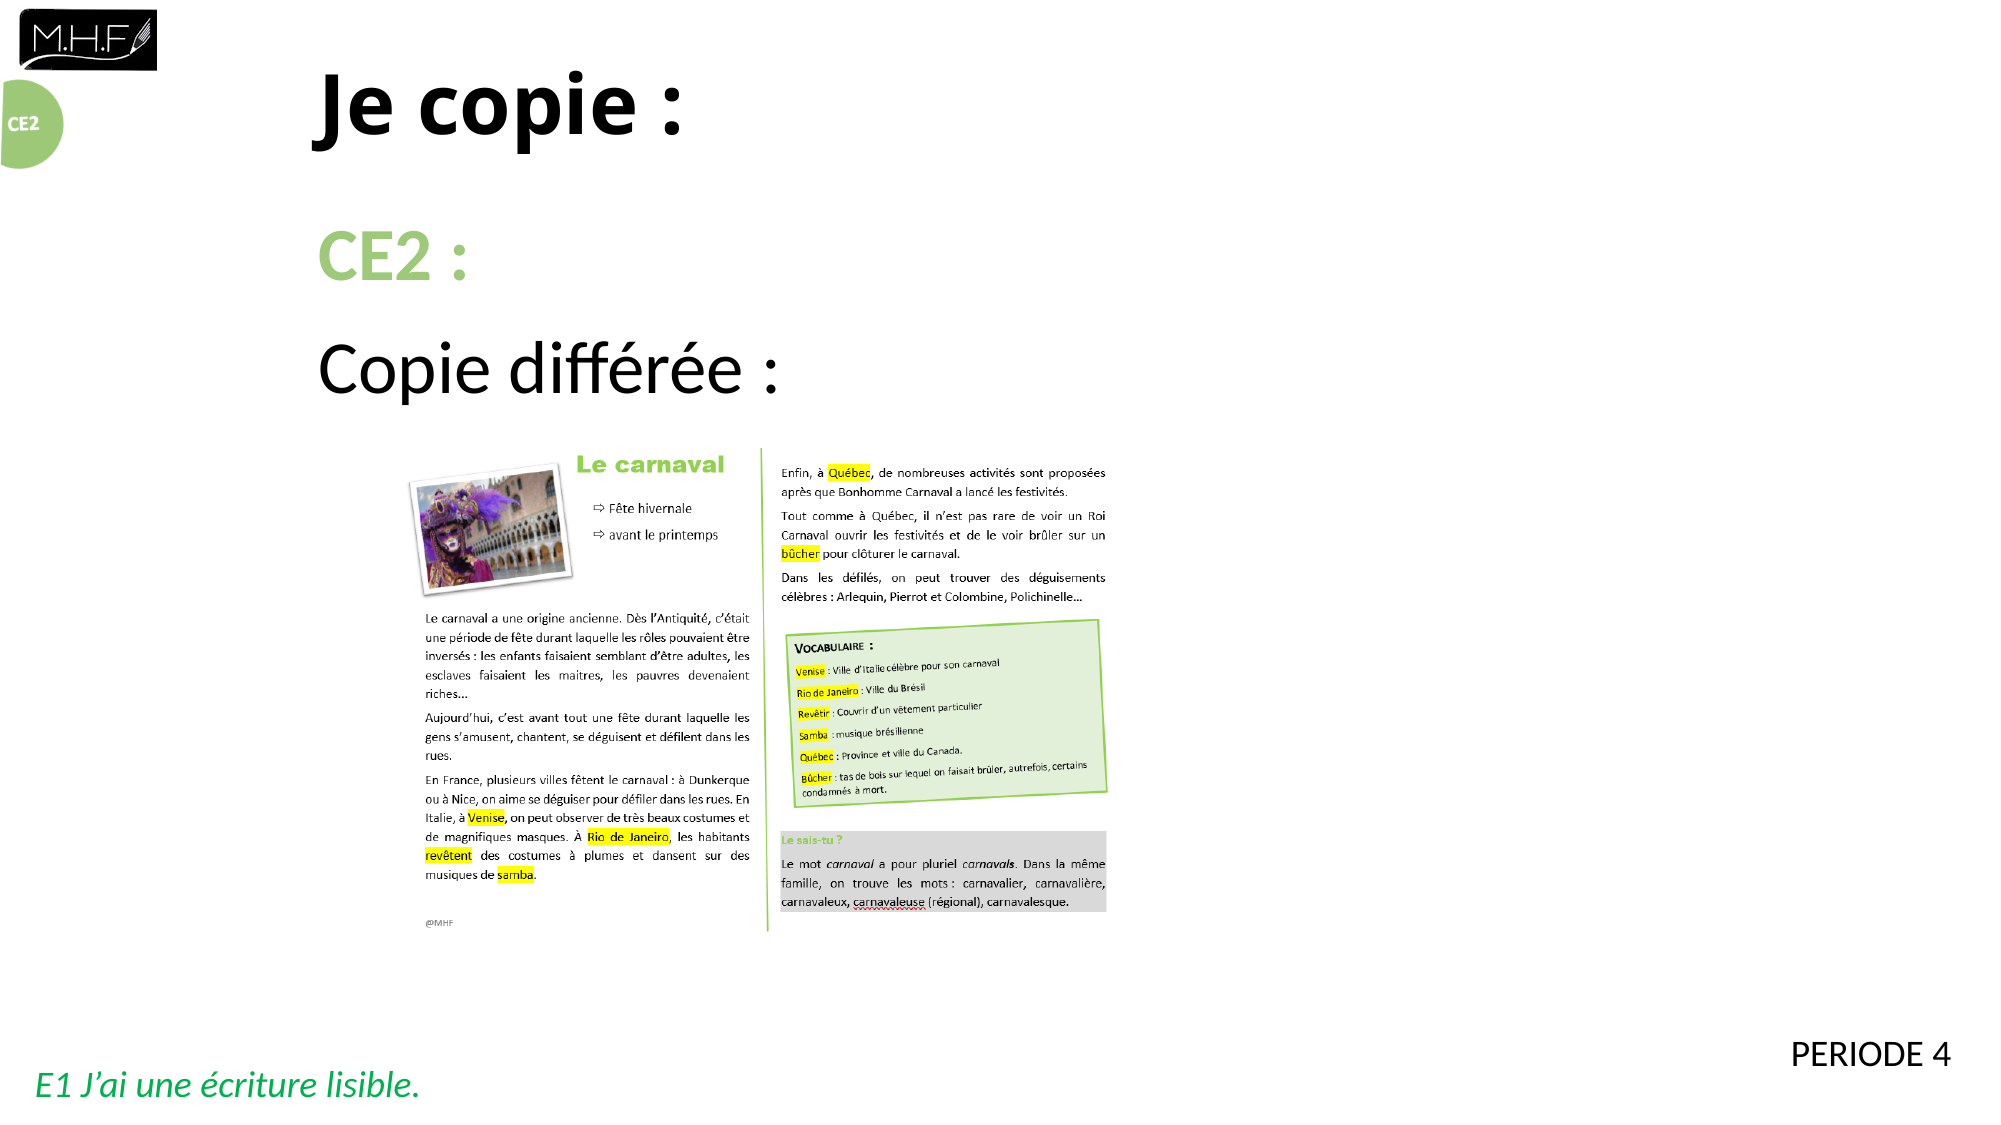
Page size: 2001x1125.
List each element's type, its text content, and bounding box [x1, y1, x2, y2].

text_box CE2 : Copie différée : [303, 191, 1200, 508]
text_box Je copie : [303, 7, 1549, 208]
text_box E1 J’ai une écriture lisible. [19, 1052, 646, 1125]
picture [401, 439, 1126, 934]
text_box PERIODE 4 [1362, 1021, 1967, 1082]
picture [0, 7, 157, 207]
